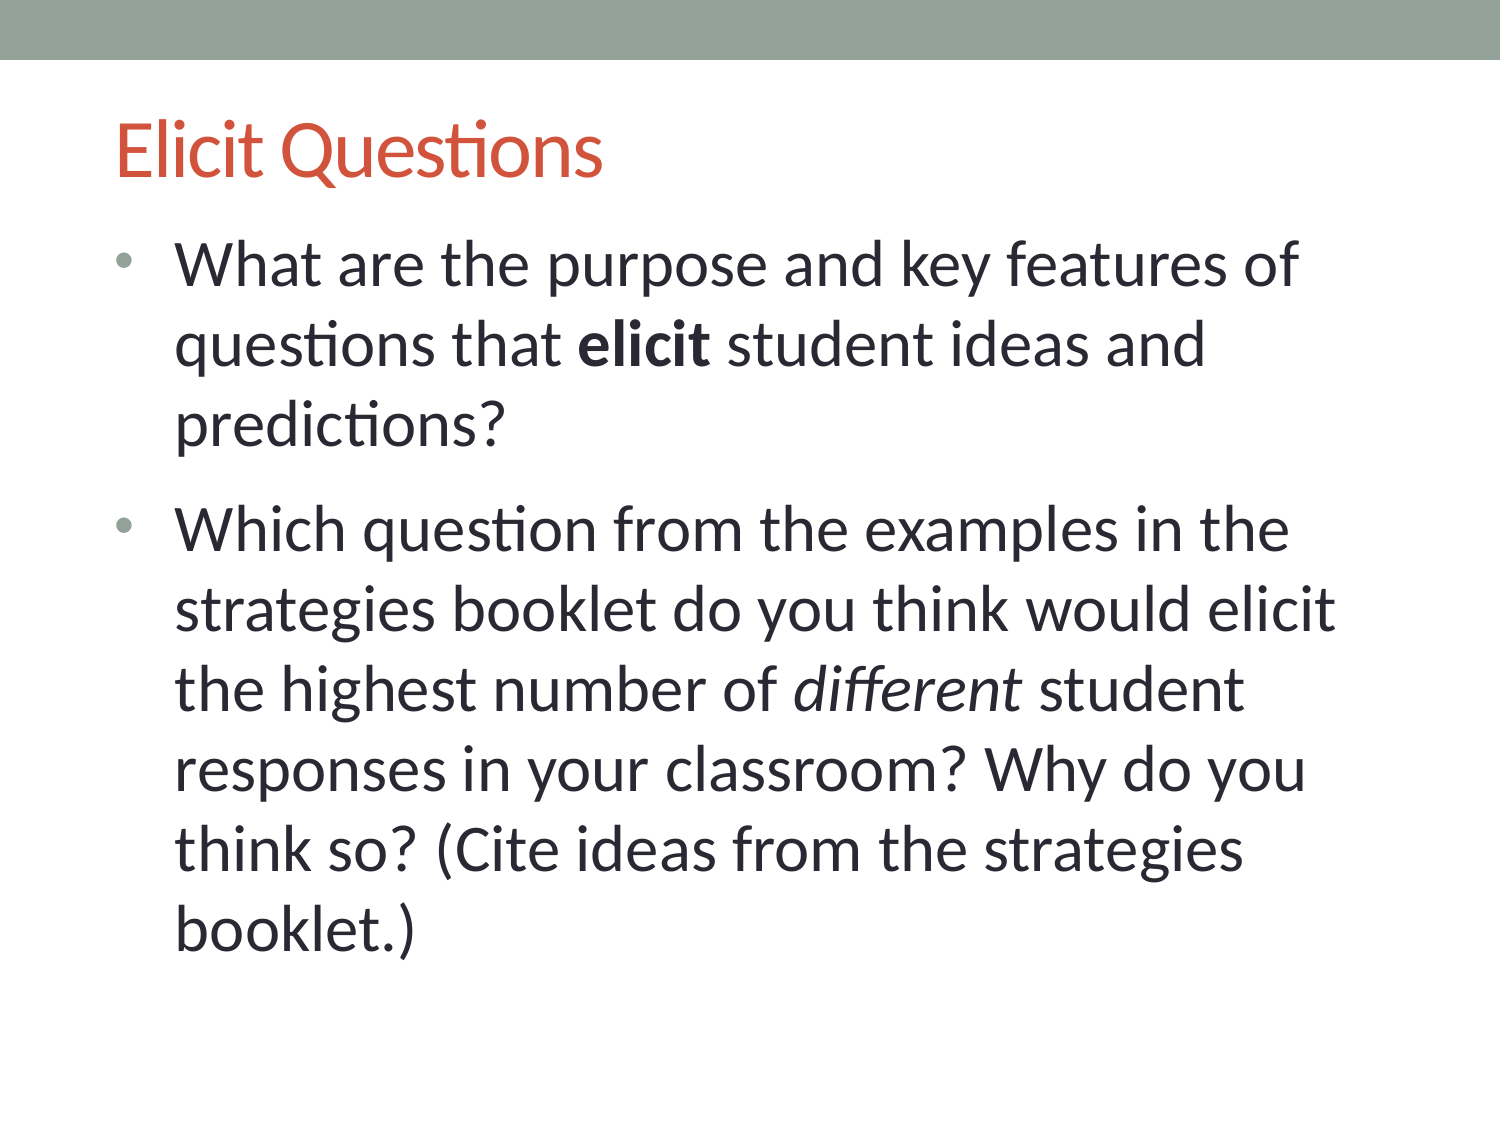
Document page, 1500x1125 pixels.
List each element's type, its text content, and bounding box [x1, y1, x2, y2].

title Elicit Questions [99, 62, 1425, 212]
list What are the purpose and key features of questions that elicit student ideas and predictions? Which question from the examples in the strategies booklet do you think would elicit the highest number of different student responses in your classroom? Why do you think so? (Cite ideas from the strategies booklet.) [99, 212, 1425, 1050]
